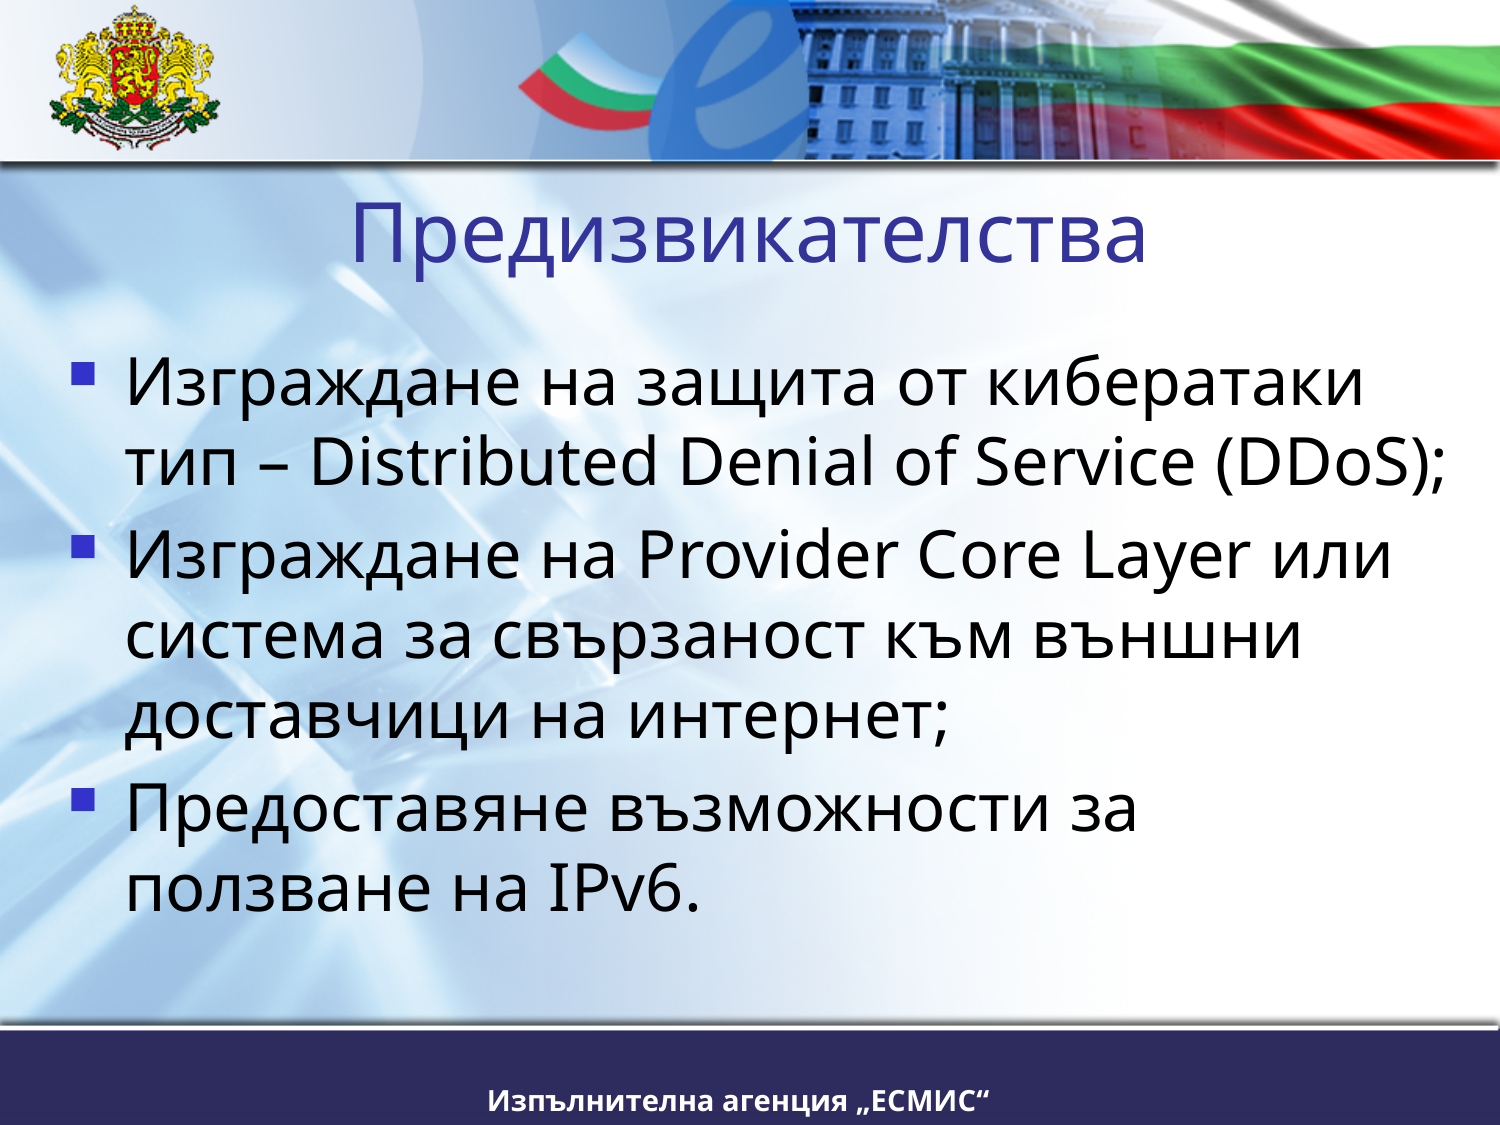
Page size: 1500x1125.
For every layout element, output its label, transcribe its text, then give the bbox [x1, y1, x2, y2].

list Изграждане на защита от кибератаки тип – Distributed Denial of Service (DDoS); Изграждане на Provider Core Layer или система за свързаност към външни доставчици на интернет; Предоставяне възможности за ползване на IPv6. [53, 331, 1469, 1006]
picture [0, 0, 1500, 1125]
title Предизвикателства [110, 172, 1389, 287]
footer Изпълнителна агенция „ЕСМИС“ [182, 1049, 1294, 1125]
